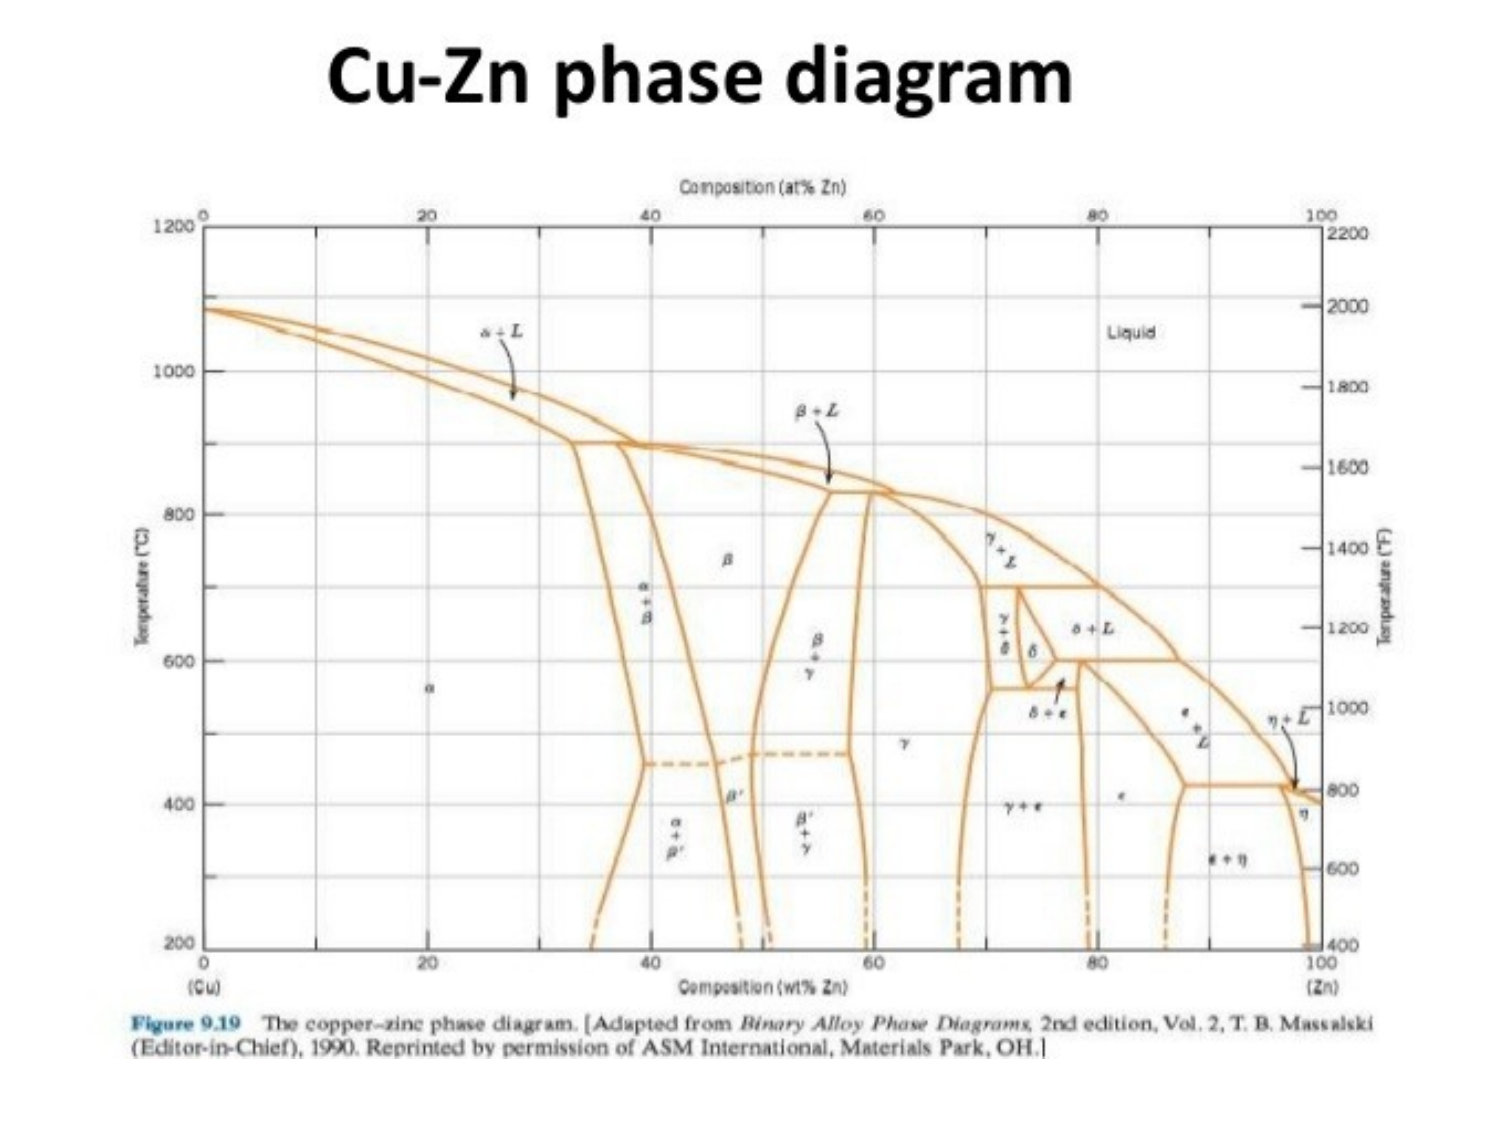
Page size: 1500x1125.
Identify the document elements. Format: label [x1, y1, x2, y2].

picture [17, 0, 1428, 1059]
